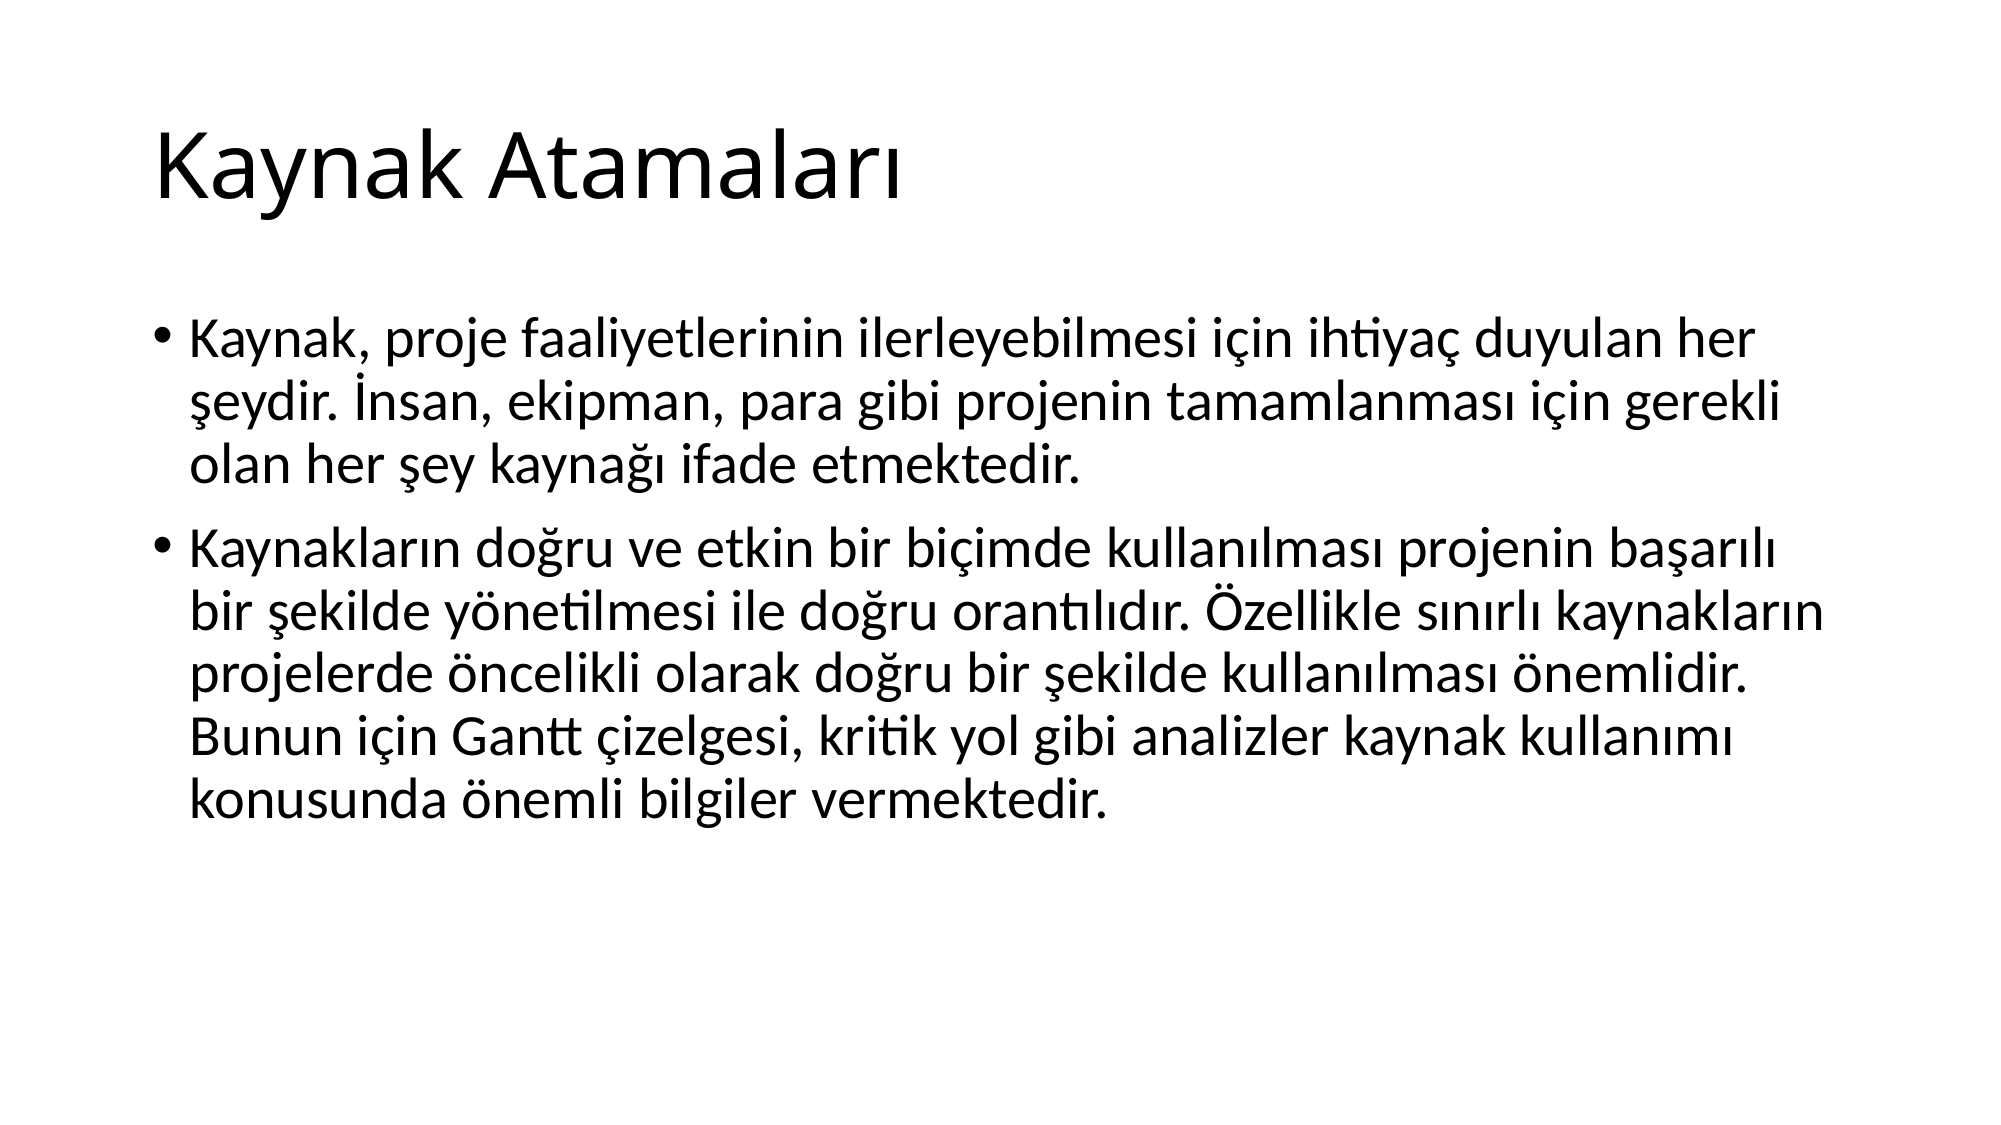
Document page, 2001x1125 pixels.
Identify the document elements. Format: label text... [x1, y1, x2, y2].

list Kaynak, proje faaliyetlerinin ilerleyebilmesi için ihtiyaç duyulan her şeydir. İnsan, ekipman, para gibi projenin tamamlanması için gerekli olan her şey kaynağı ifade etmektedir. Kaynakların doğru ve etkin bir biçimde kullanılması projenin başarılı bir şekilde yönetilmesi ile doğru orantılıdır. Özellikle sınırlı kaynakların projelerde öncelikli olarak doğru bir şekilde kullanılması önemlidir. Bunun için Gantt çizelgesi, kritik yol gibi analizler kaynak kullanımı konusunda önemli bilgiler vermektedir. [137, 299, 1863, 1014]
title Kaynak Atamaları [137, 59, 1863, 278]
